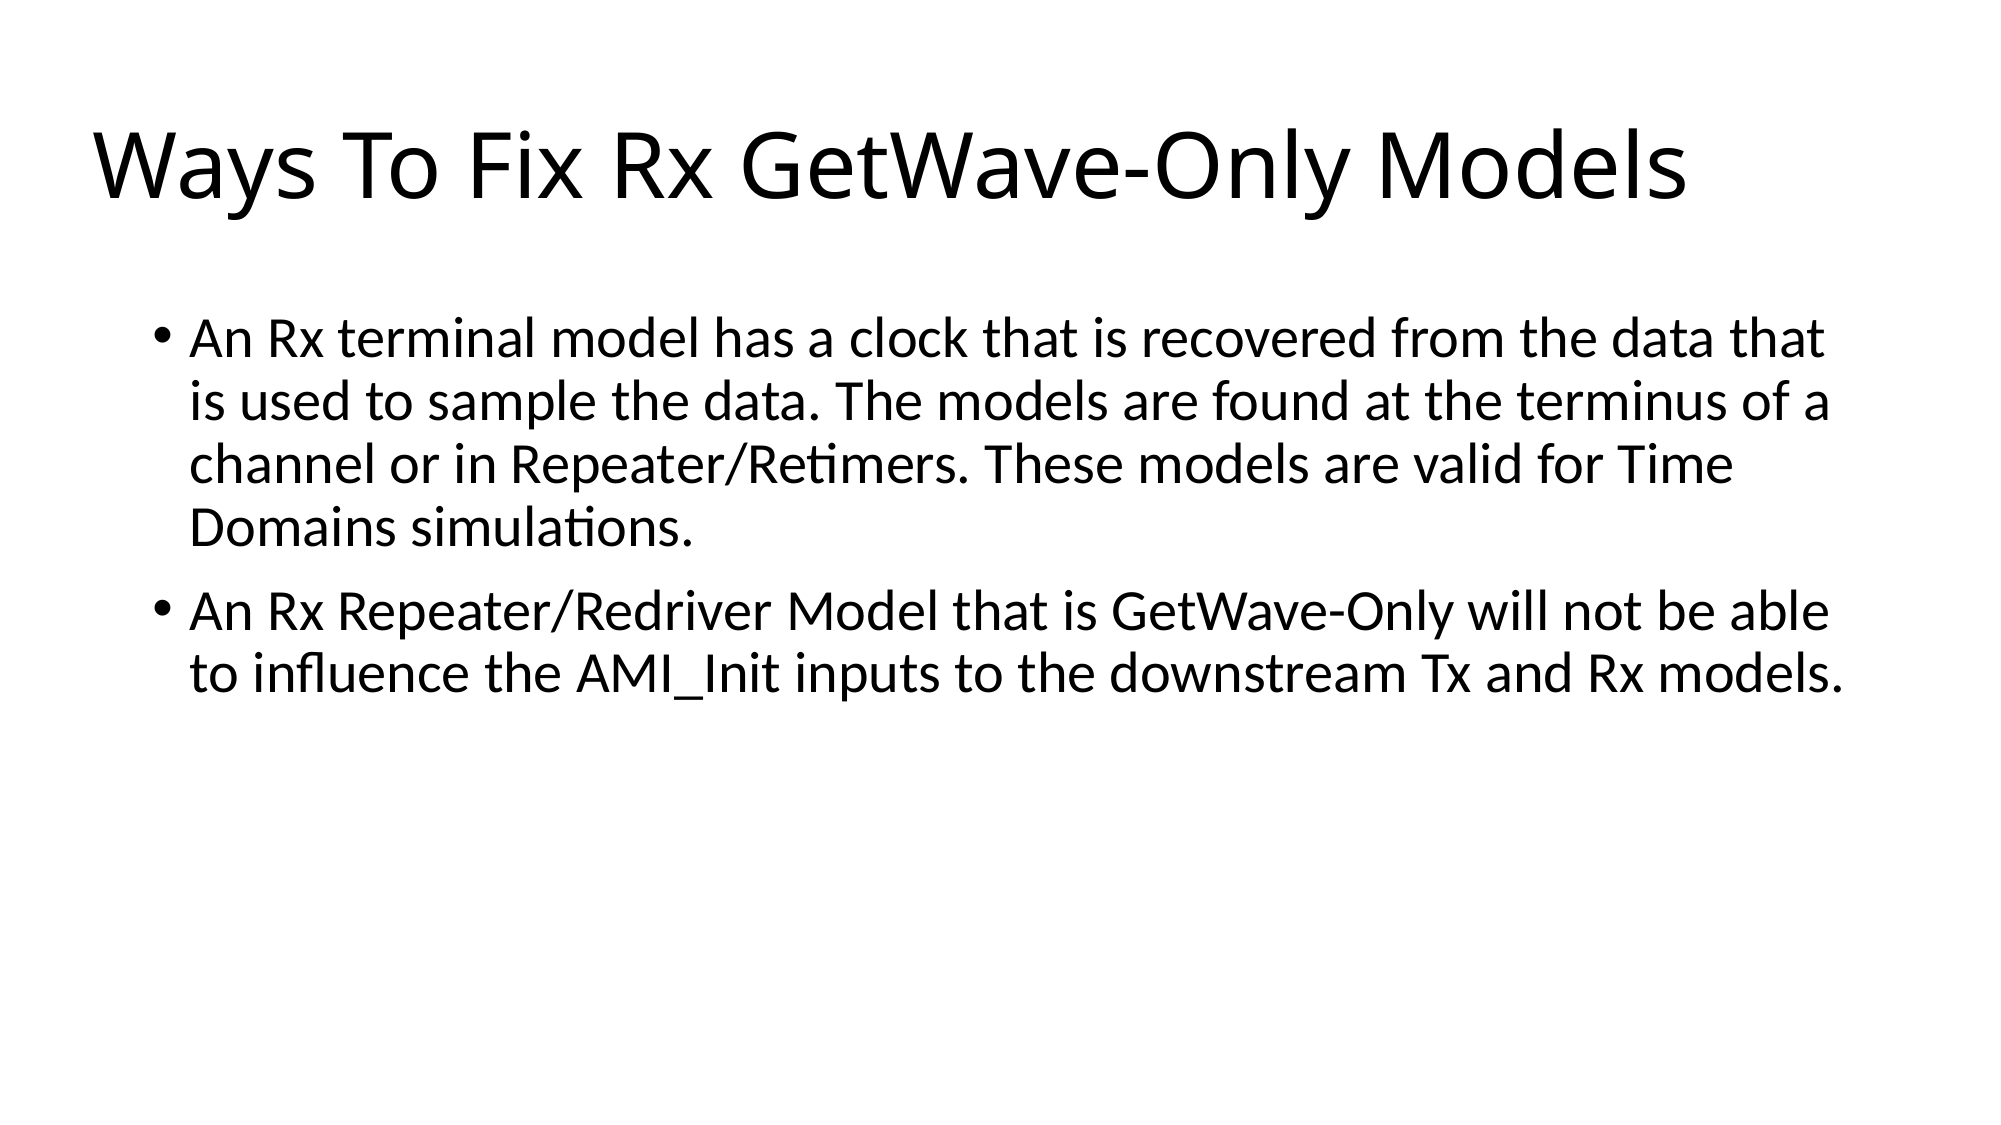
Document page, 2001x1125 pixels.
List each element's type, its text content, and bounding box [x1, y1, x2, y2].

list An Rx terminal model has a clock that is recovered from the data that is used to sample the data. The models are found at the terminus of a channel or in Repeater/Retimers. These models are valid for Time Domains simulations. An Rx Repeater/Redriver Model that is GetWave-Only will not be able to influence the AMI_Init inputs to the downstream Tx and Rx models. [137, 299, 1863, 1014]
title Ways To Fix Rx GetWave-Only Models [77, 59, 1863, 278]
